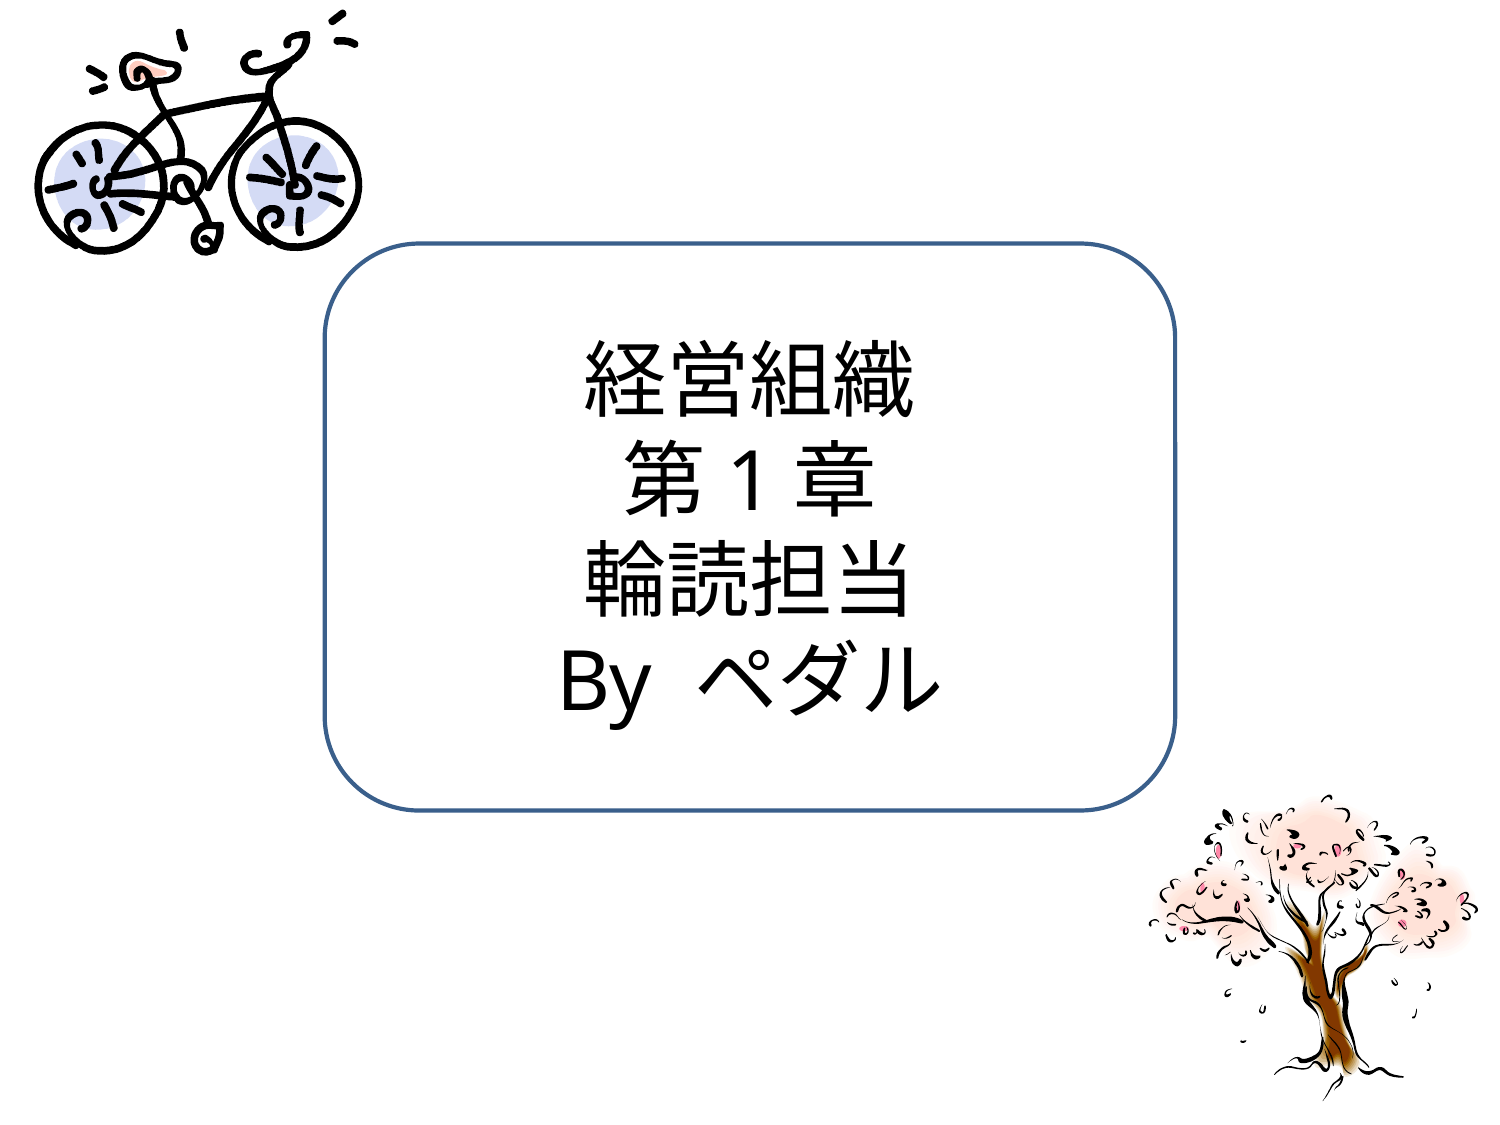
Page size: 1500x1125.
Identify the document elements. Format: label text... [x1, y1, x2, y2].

picture [29, 4, 368, 261]
text_box 経営組織 第1章 輪読担当 By ペダル [322, 241, 1178, 813]
picture [1144, 786, 1483, 1102]
